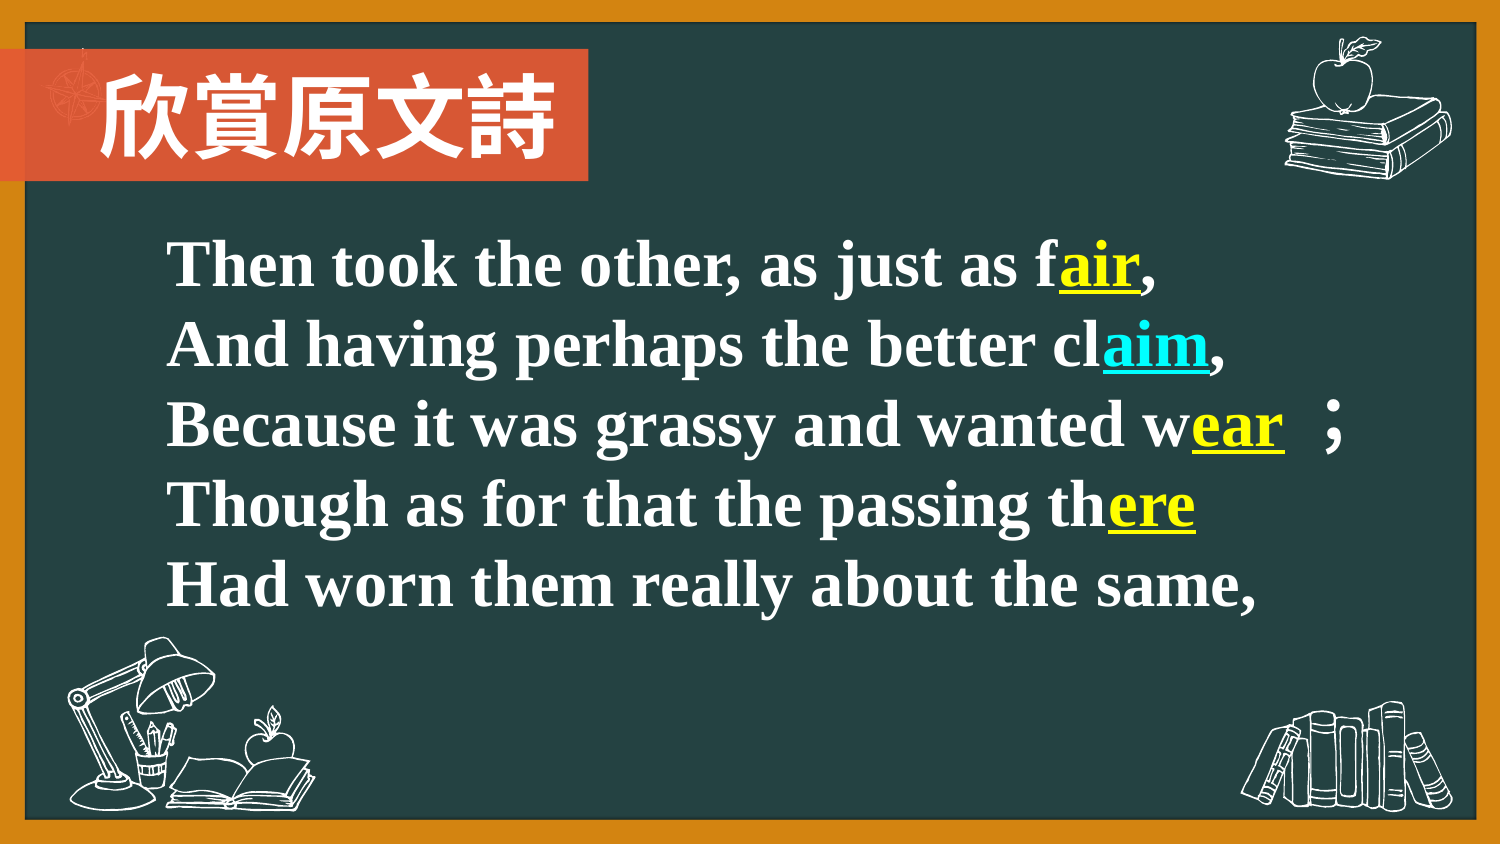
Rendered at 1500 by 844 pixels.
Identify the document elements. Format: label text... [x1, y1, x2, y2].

picture [0, 0, 1500, 844]
text_box 欣賞原文詩 [0, 48, 589, 182]
text_box Then took the other, as just as fair, And having perhaps the better claim, Because it was grassy and wanted wear； Though as for that the passing there Had worn them really about the same, [152, 212, 1500, 627]
